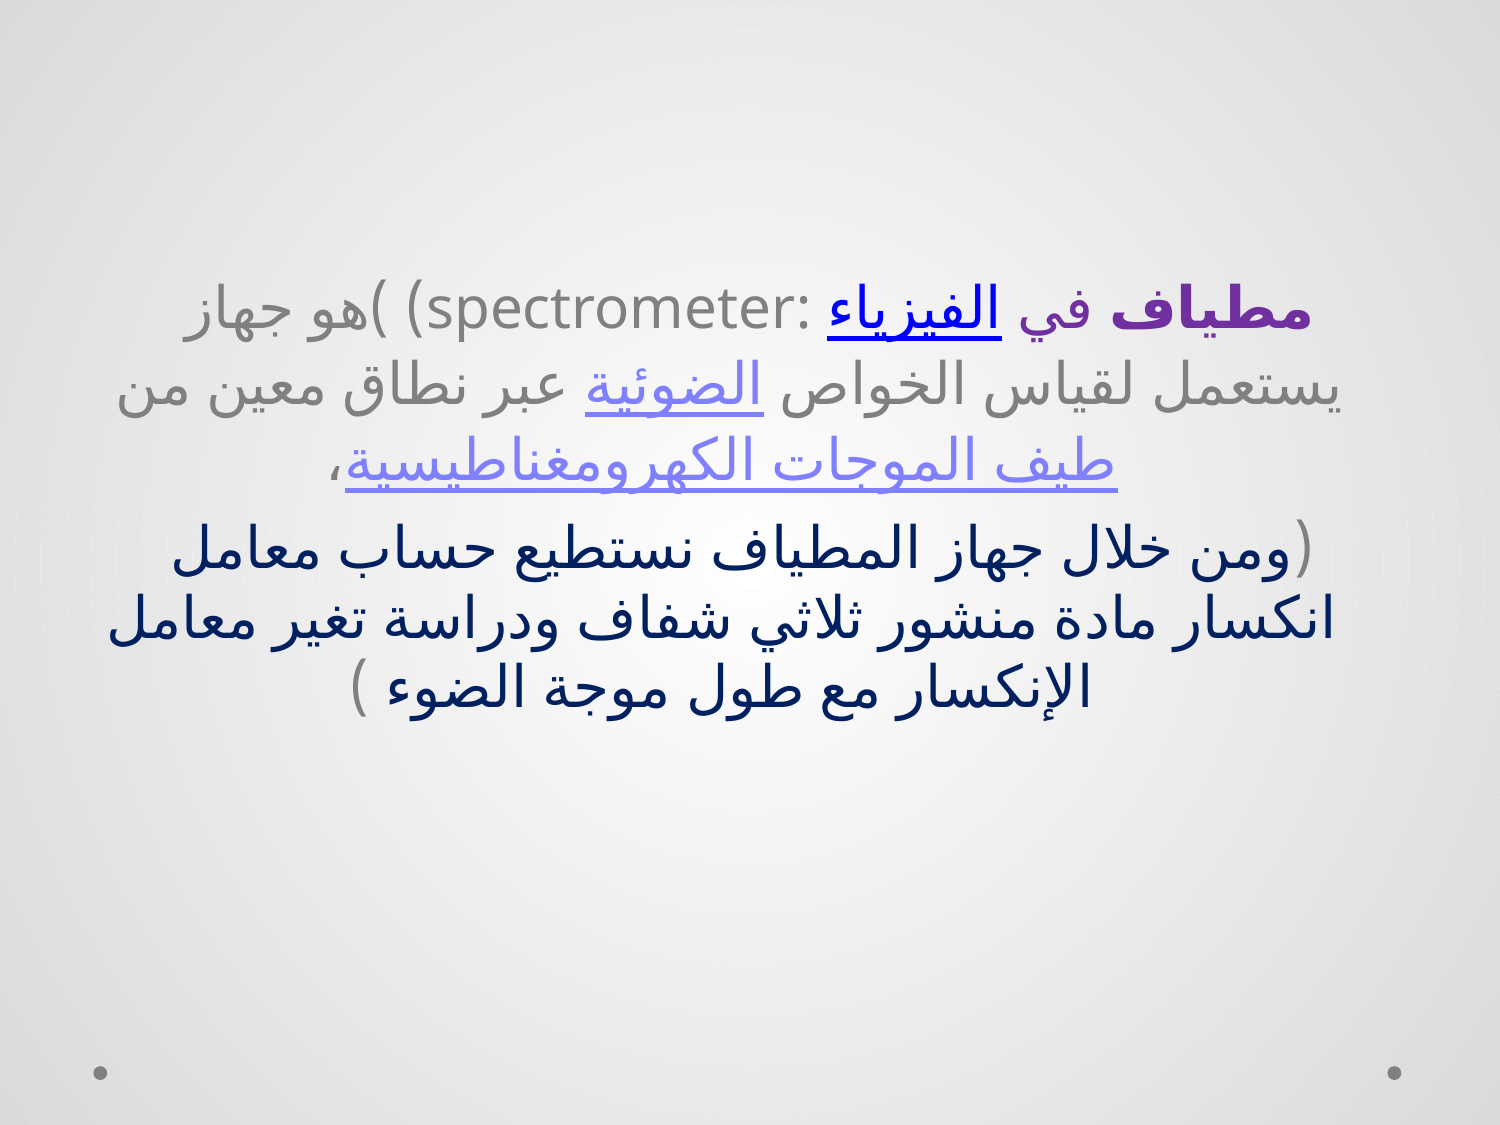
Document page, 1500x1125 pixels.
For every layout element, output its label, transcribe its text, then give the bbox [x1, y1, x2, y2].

list مطياف في الفيزياء :spectrometer) )هو جهاز يستعمل لقياس الخواص الضوئية عبر نطاق معين من طيف الموجات الكهرومغناطيسية، (ومن خلال جهاز المطياف نستطيع حساب معامل انكسار مادة منشور ثلاثي شفاف ودراسة تغير معامل الإنكسار مع طول موجة الضوء ) [75, 262, 1425, 1005]
